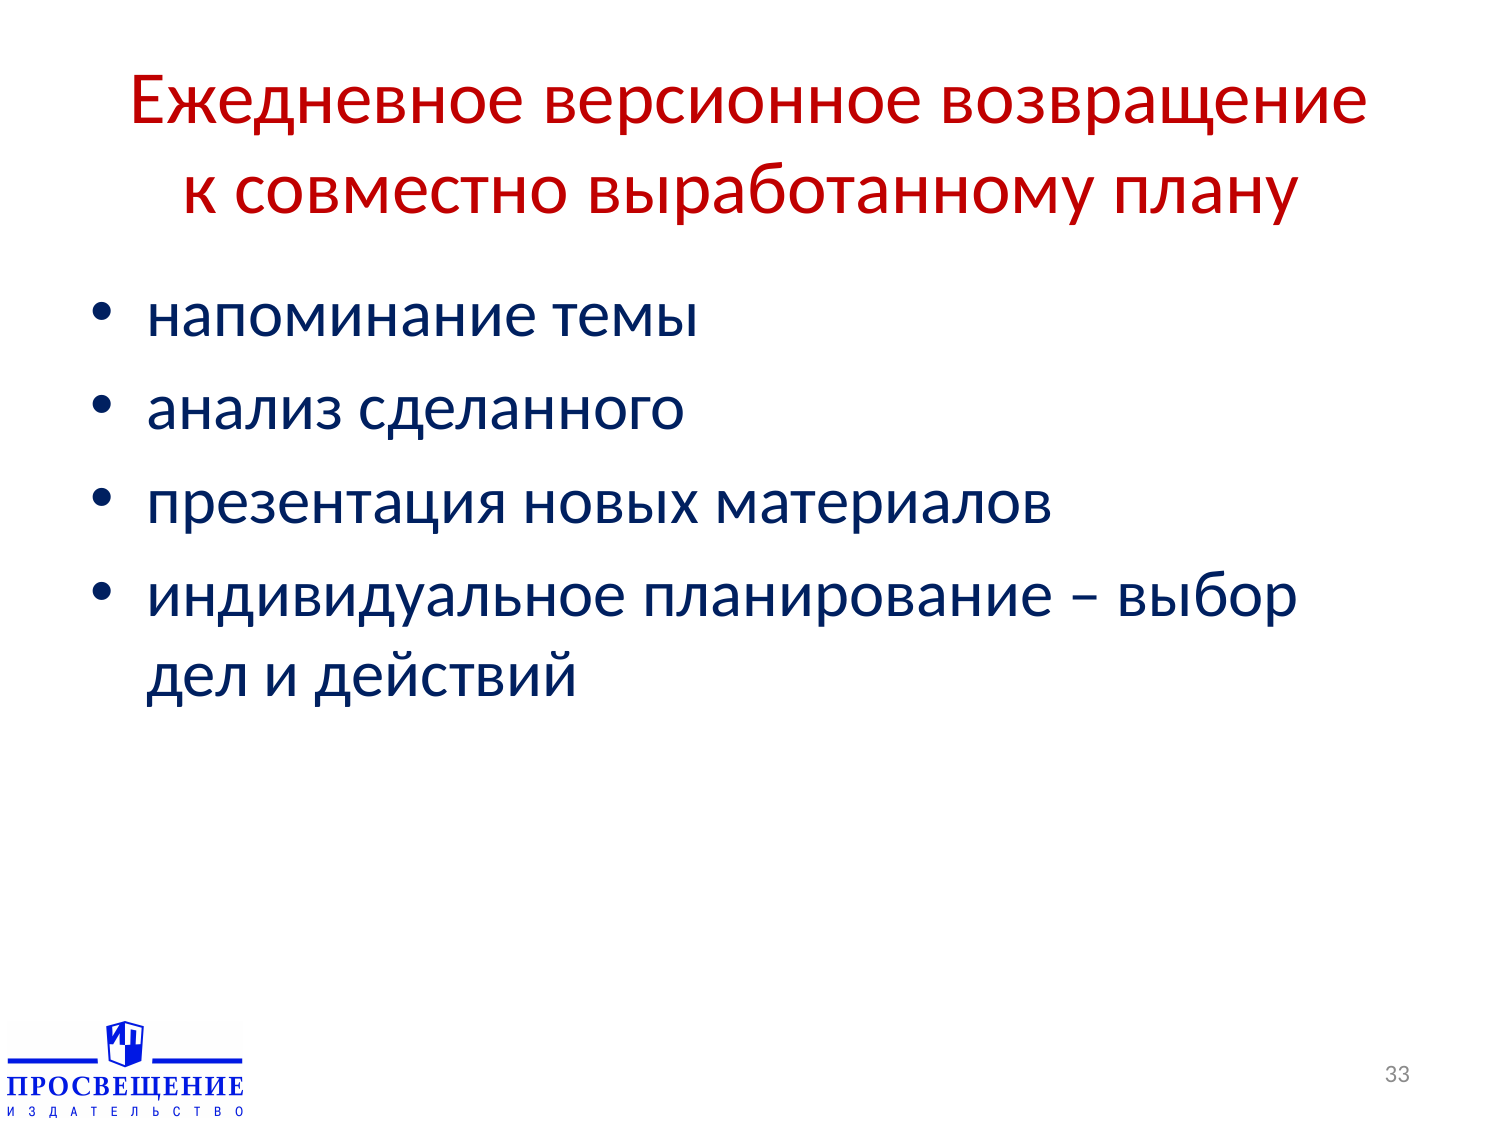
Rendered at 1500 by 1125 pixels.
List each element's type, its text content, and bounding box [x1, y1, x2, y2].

title Ежедневное версионное возвращение к совместно выработанному плану [74, 44, 1426, 233]
slide_number 33 [1074, 1042, 1425, 1103]
picture [7, 1021, 243, 1118]
list напоминание темы анализ сделанного презентация новых материалов индивидуальное планирование – выбор дел и действий [74, 262, 1426, 1006]
